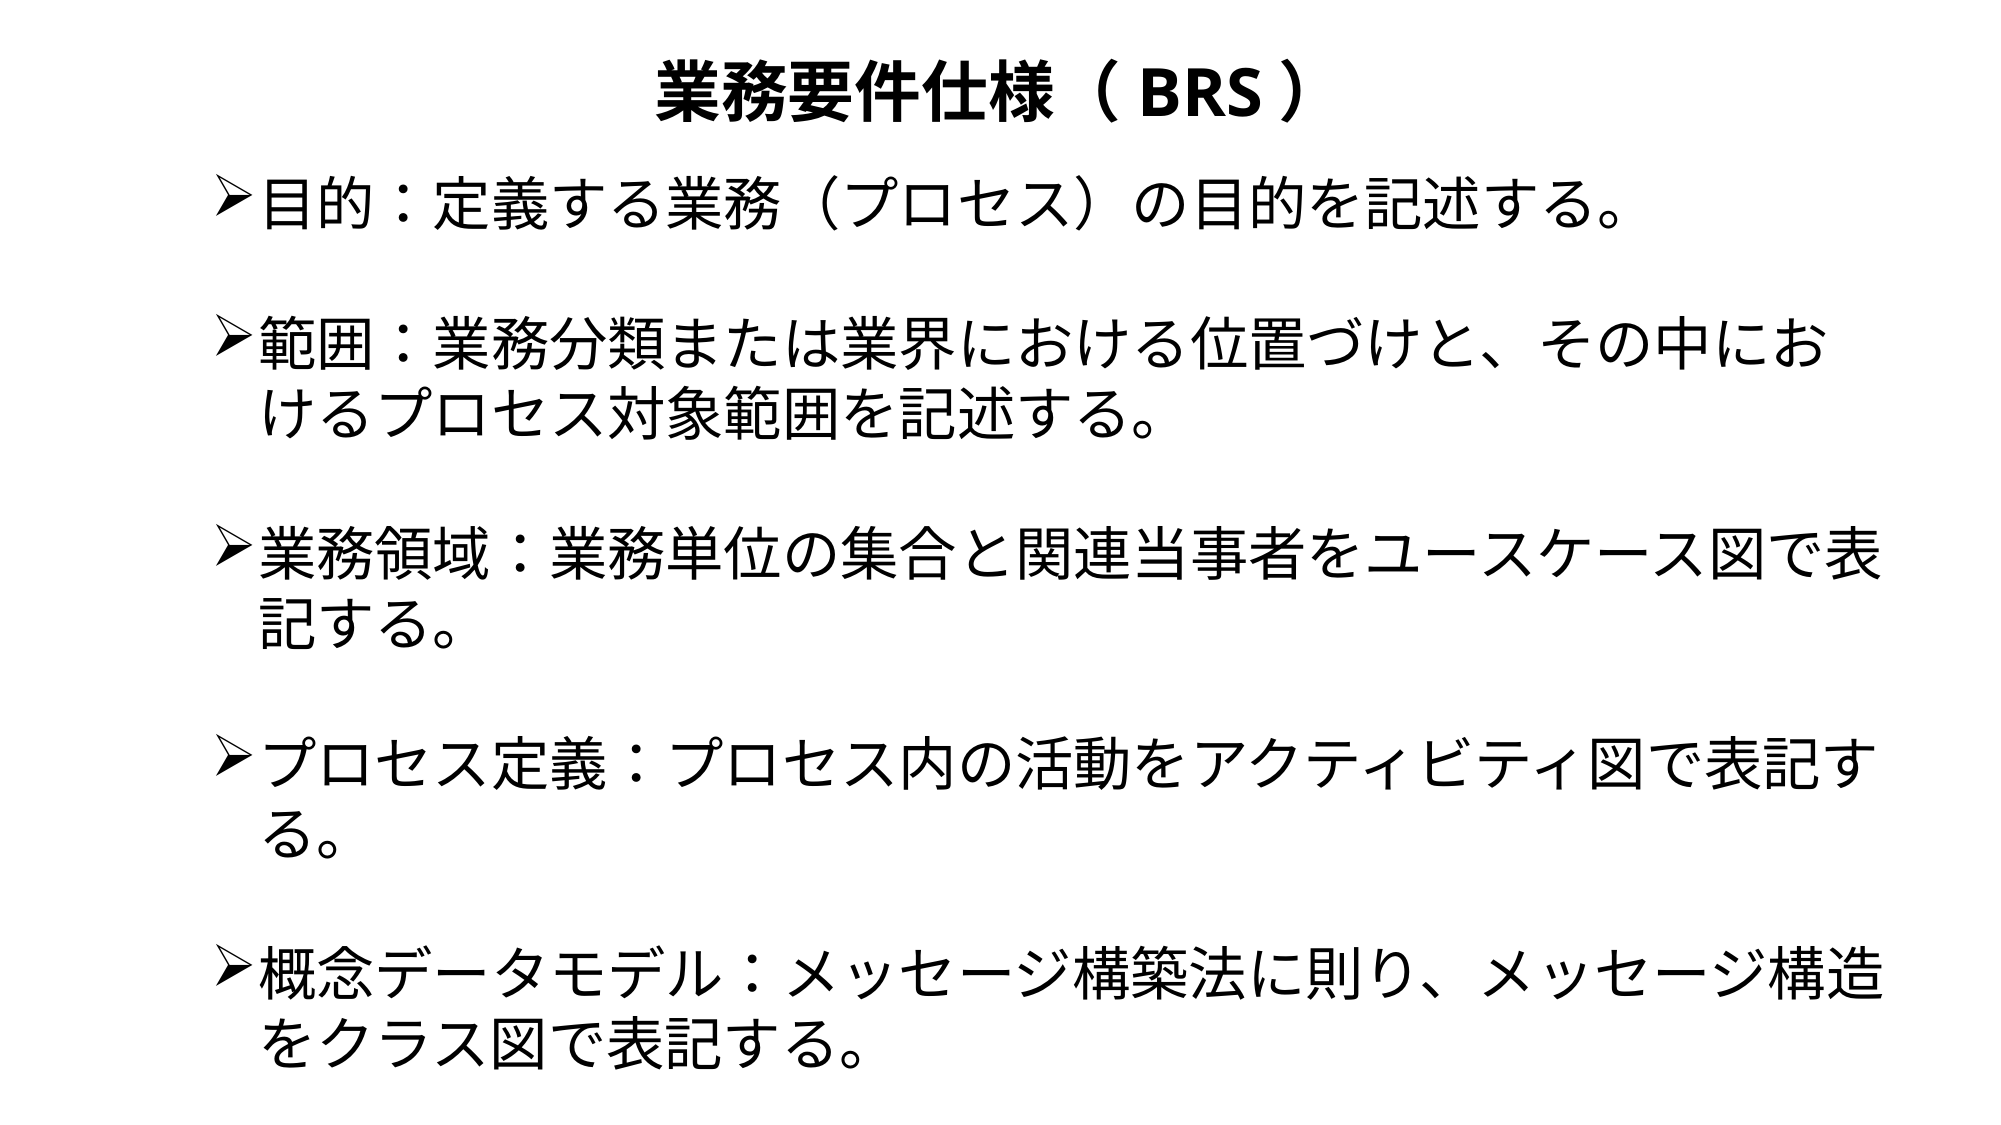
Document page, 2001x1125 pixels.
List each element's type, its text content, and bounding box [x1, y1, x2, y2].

text_box 目的：定義する業務（プロセス）の目的を記述する。 範囲：業務分類または業界における位置づけと、その中におけるプロセス対象範囲を記述する。 業務領域：業務単位の集合と関連当事者をユースケース図で表記する。 プロセス定義：プロセス内の活動をアクティビティ図で表記する。 概念データモデル：メッセージ構築法に則り、メッセージ構造をクラス図で表記する。 [196, 160, 1900, 1125]
text_box 業務要件仕様（BRS） [559, 42, 1441, 138]
